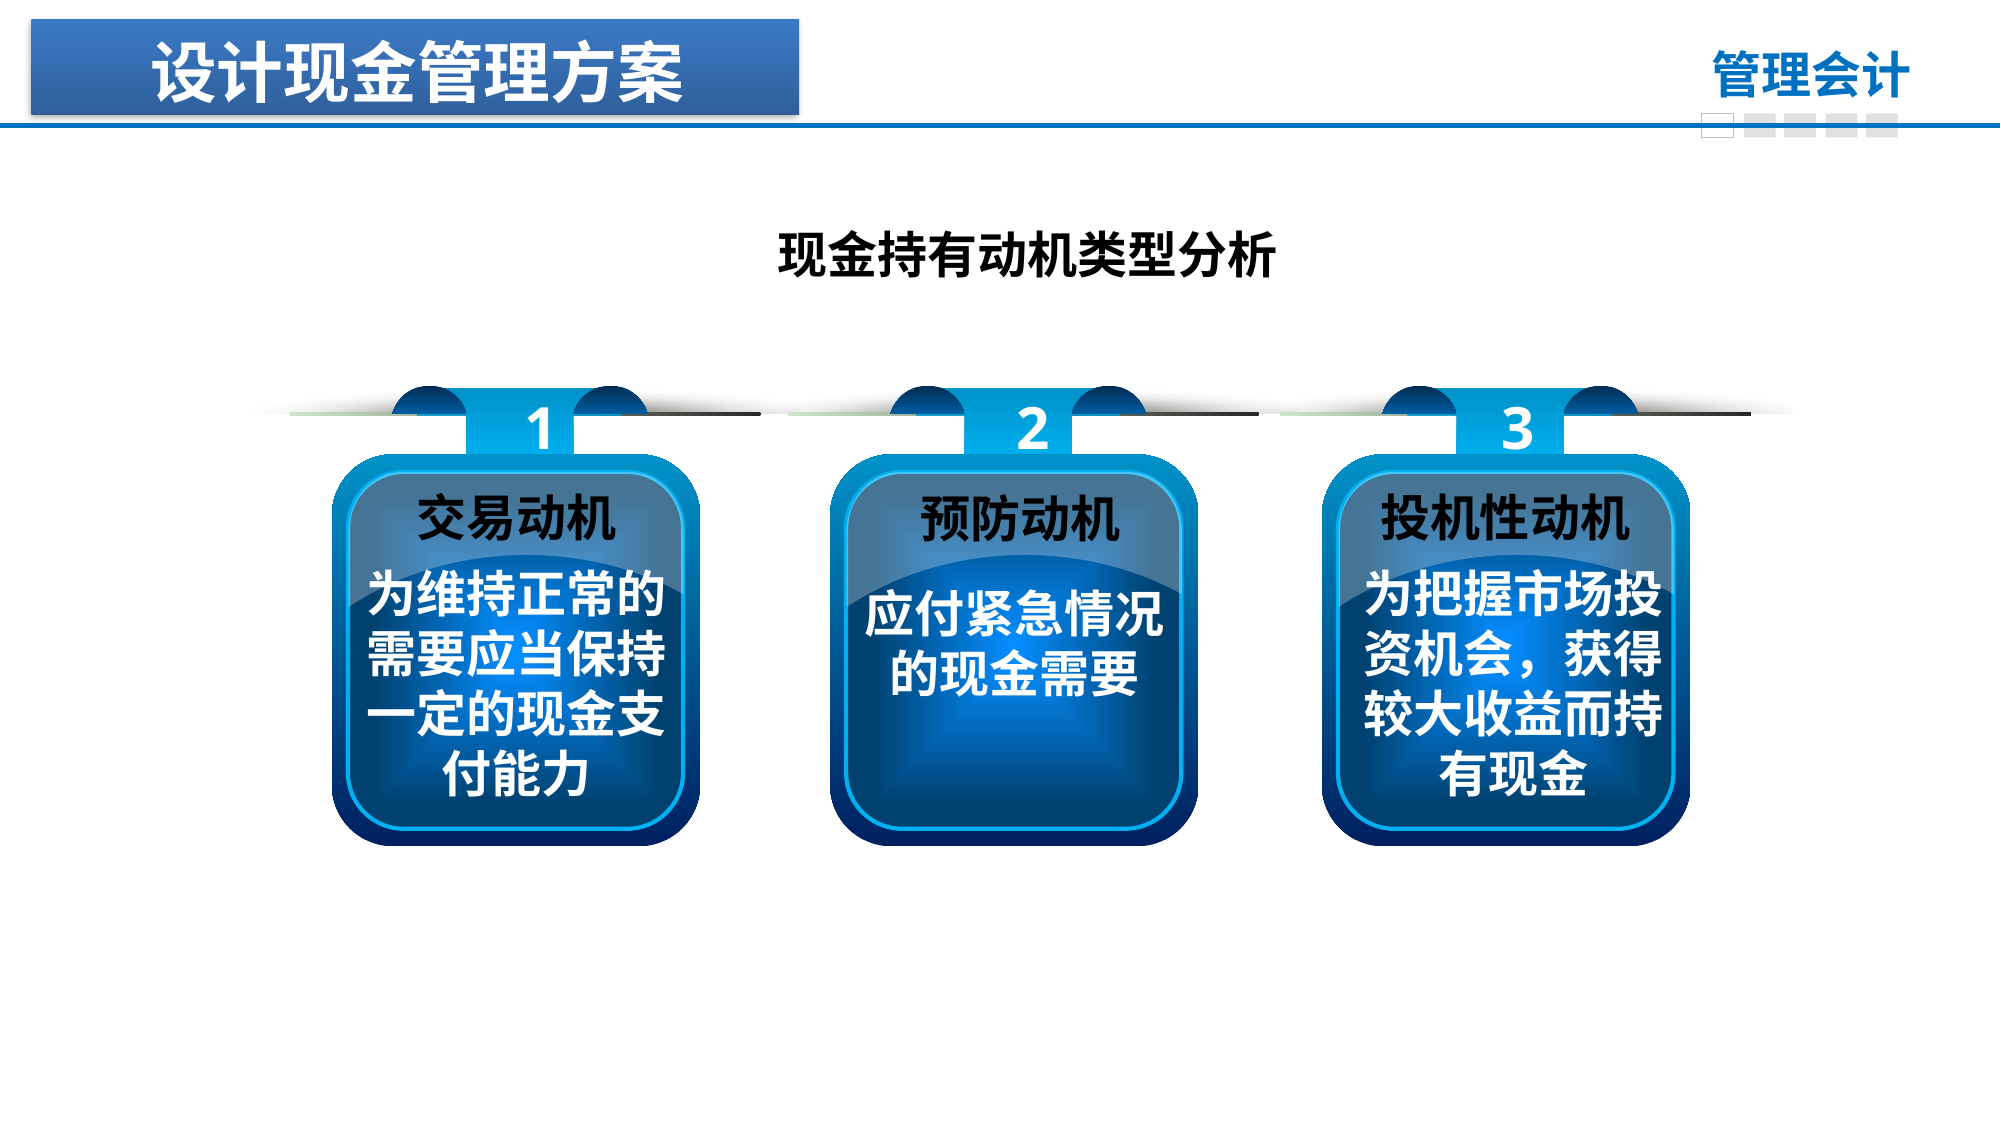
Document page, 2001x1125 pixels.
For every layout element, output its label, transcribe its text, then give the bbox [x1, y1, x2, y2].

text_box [251, 385, 748, 847]
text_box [749, 385, 1240, 847]
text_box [1241, 385, 1793, 847]
text_box 现金持有动机类型分析 [591, 215, 1426, 291]
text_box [31, 18, 800, 121]
